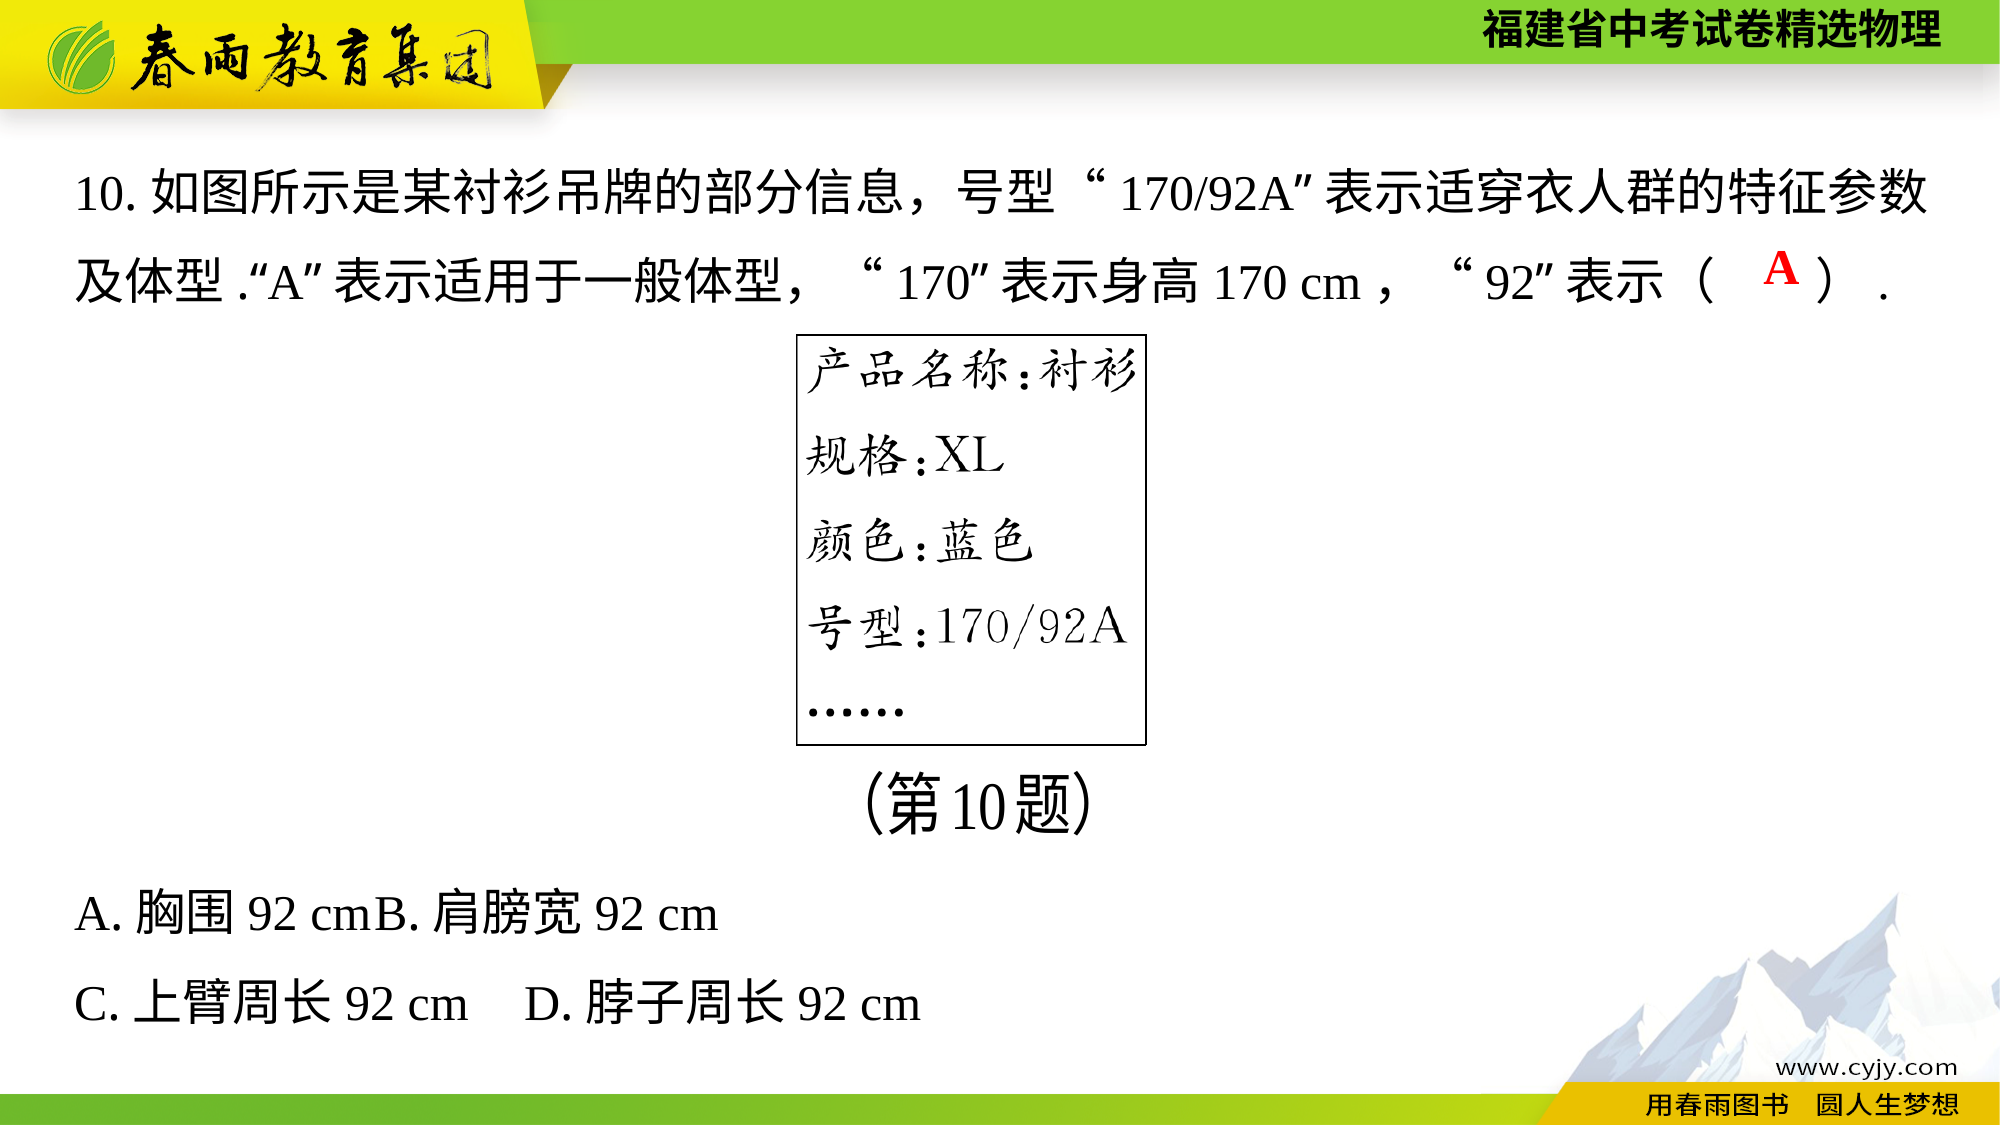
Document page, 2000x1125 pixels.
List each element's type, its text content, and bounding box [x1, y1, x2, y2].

text_box A [1748, 226, 1815, 302]
picture [0, 0, 2000, 1125]
list 10.如图所示是某衬衫吊牌的部分信息，号型“170/92A”表示适穿衣人群的特征参数及体型.“A”表示适用于一般体型，“170”表示身高170 cm，“92”表示（ ）. A.胸围92 cm B.肩膀宽92 cm C.上臂周长92 cm D.脖子周长92 cm [59, 122, 1944, 1047]
